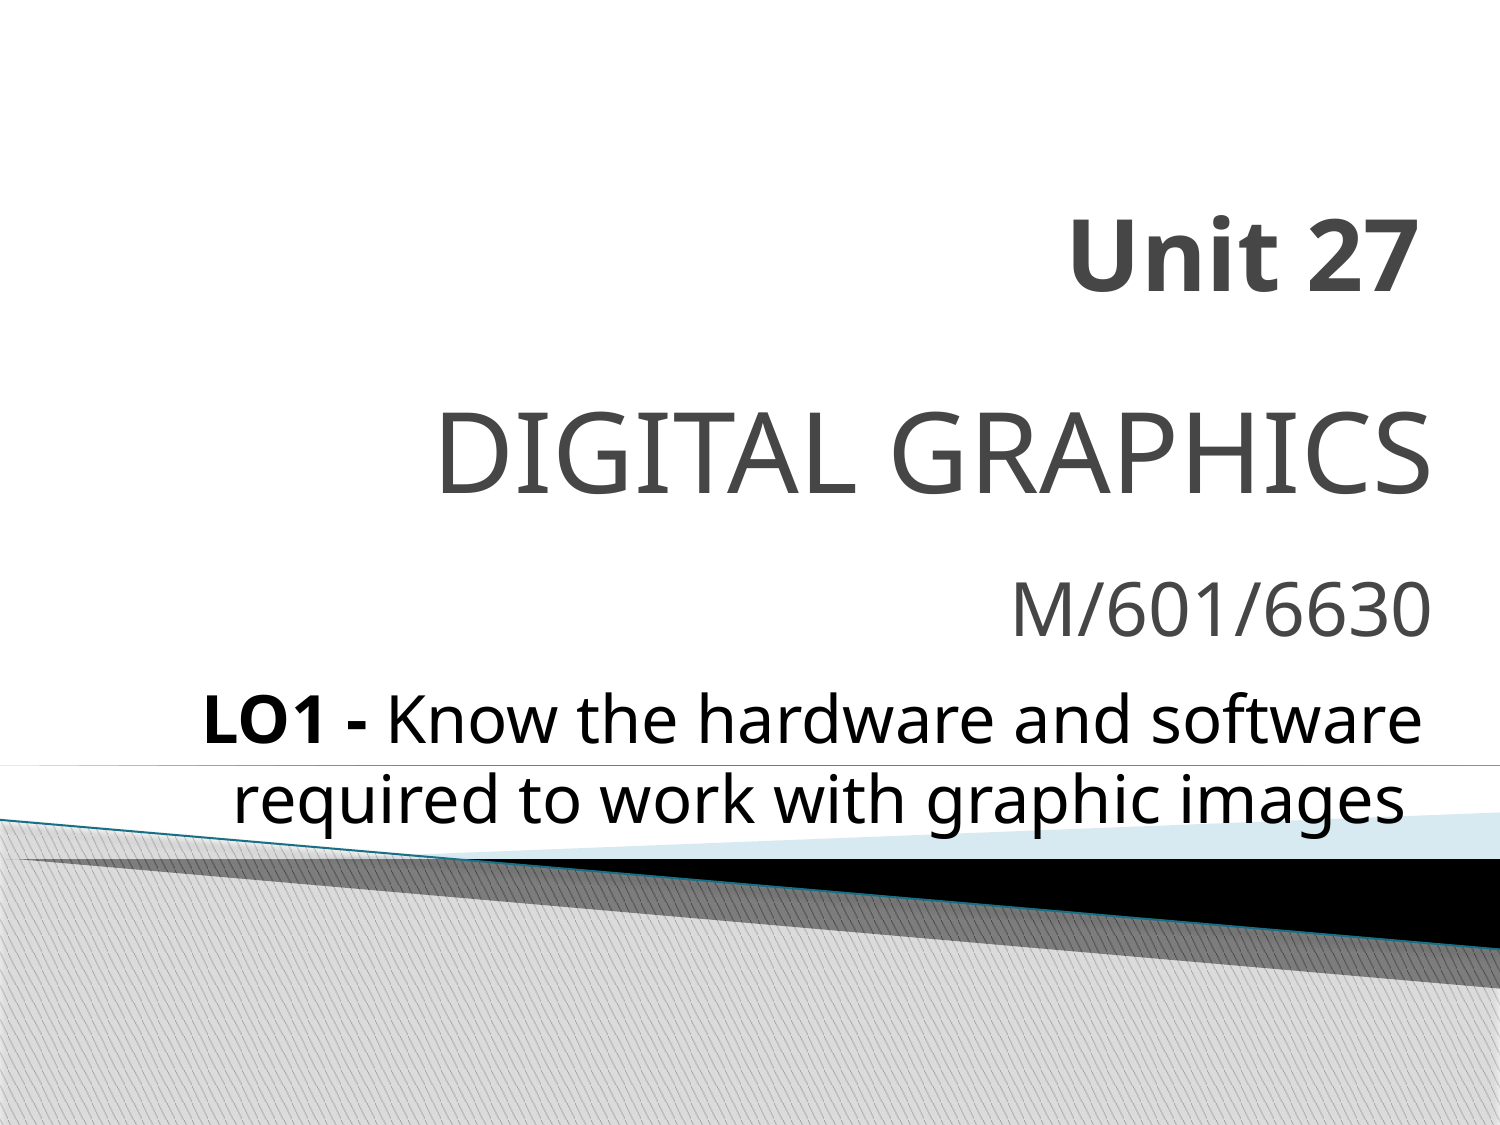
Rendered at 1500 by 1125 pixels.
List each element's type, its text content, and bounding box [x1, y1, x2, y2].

picture [5, 859, 1500, 989]
subtitle DIGITAL GRAPHICS M/601/6630 [177, 373, 1453, 624]
text_box LO1 - Know the hardware and software required to work with graphic images [186, 669, 1440, 844]
title Unit 27 [161, 19, 1437, 320]
